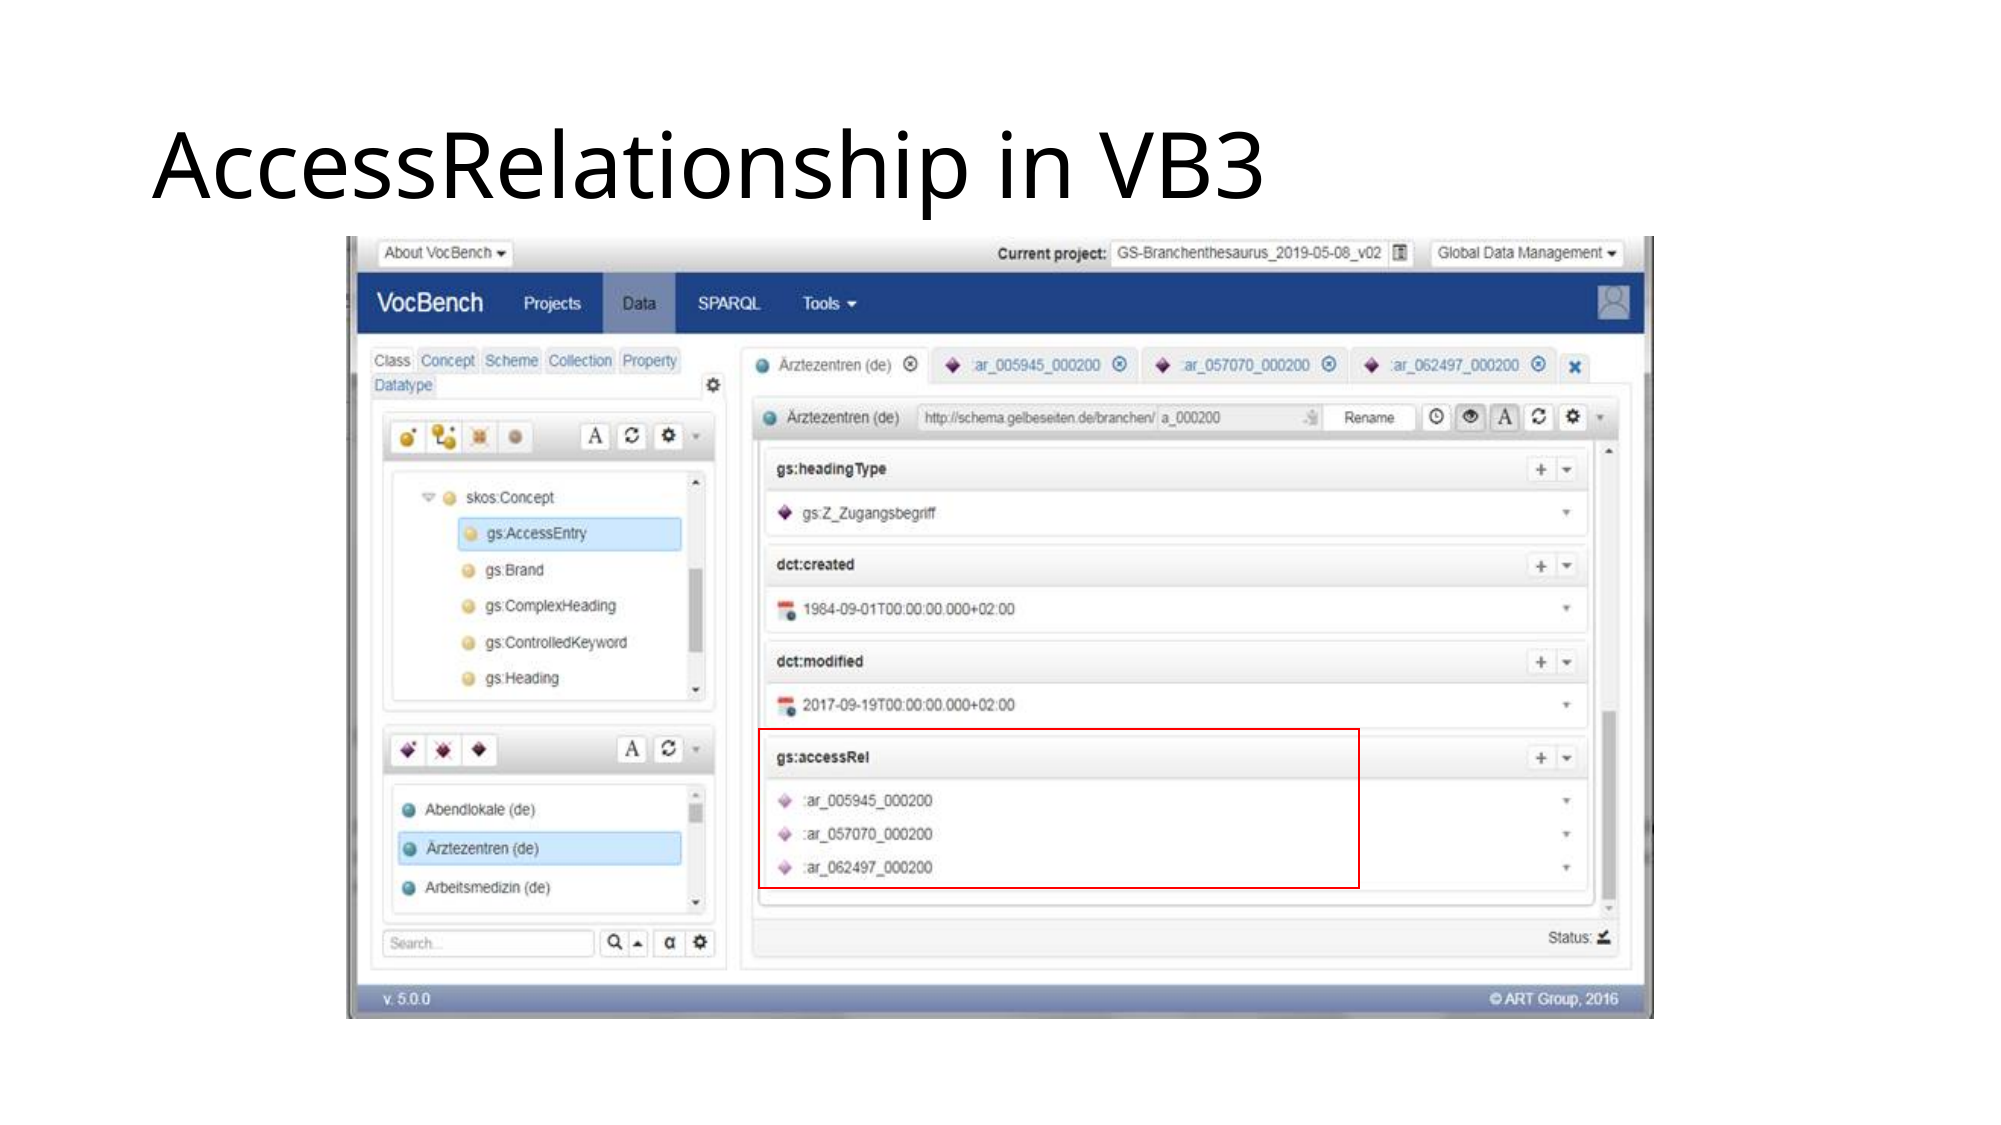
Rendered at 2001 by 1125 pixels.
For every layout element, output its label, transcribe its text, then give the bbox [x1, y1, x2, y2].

title AccessRelationship in VB3 [137, 59, 1863, 278]
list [346, 236, 1654, 1019]
